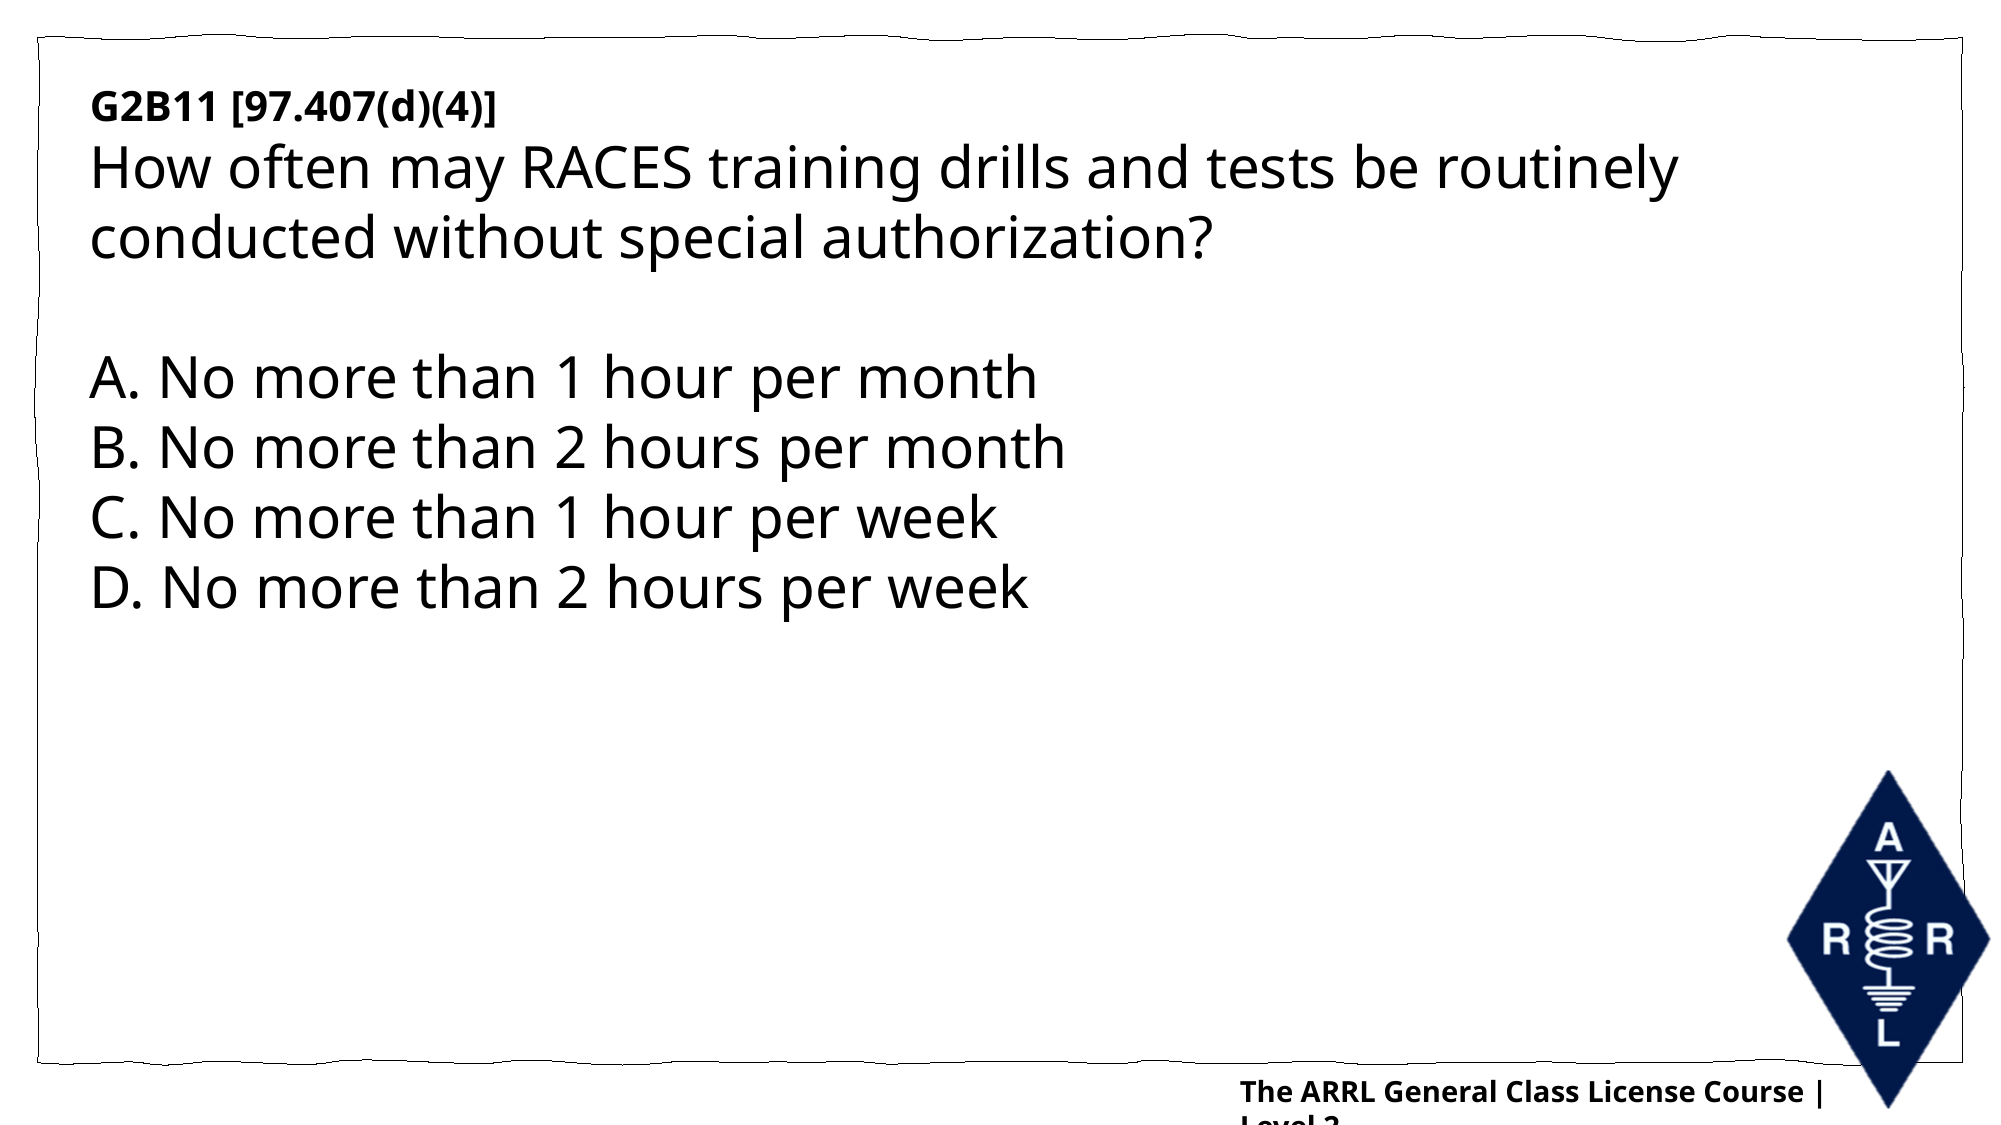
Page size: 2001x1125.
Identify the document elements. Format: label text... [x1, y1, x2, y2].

text_box G2B11 [97.407(d)(4)] How often may RACES training drills and tests be routinely conducted without special authorization? A. No more than 1 hour per month B. No more than 2 hours per month C. No more than 1 hour per week D. No more than 2 hours per week [75, 72, 1850, 628]
picture [1773, 752, 1999, 1125]
